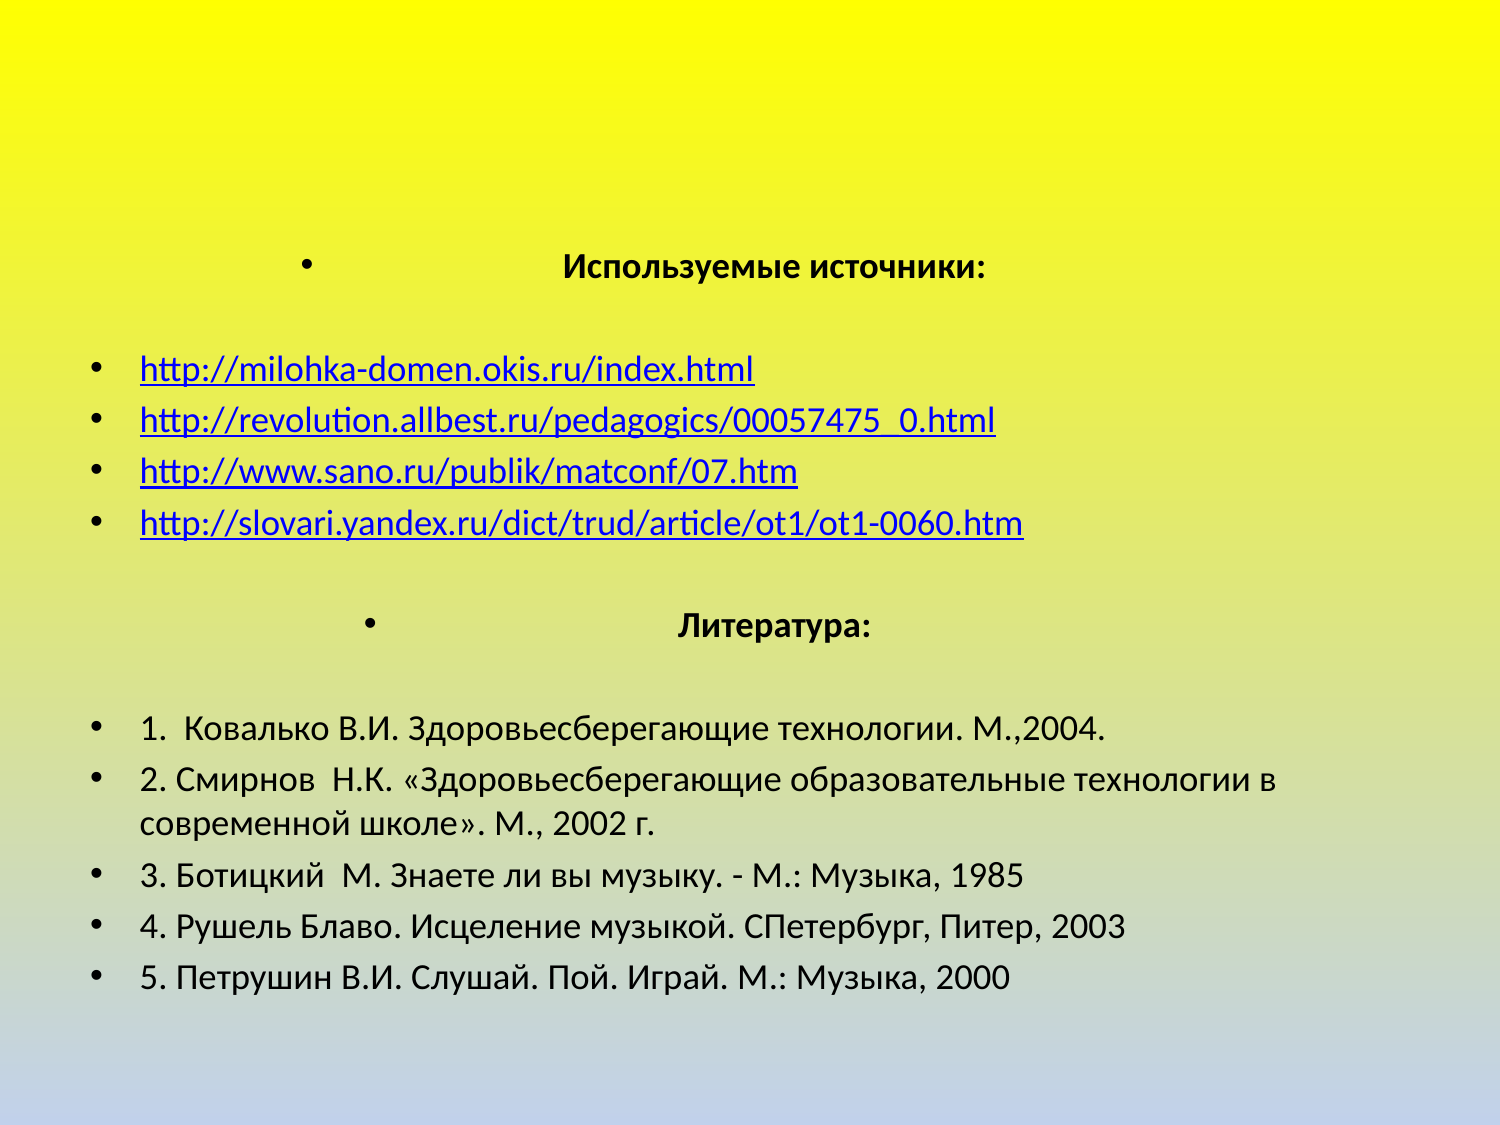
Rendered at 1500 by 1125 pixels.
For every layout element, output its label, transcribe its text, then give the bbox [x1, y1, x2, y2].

list Используемые источники: http://milohka-domen.okis.ru/index.html http://revolution.allbest.ru/pedagogics/00057475_0.html http://www.sano.ru/publik/matconf/07.htm http://slovari.yandex.ru/dict/trud/article/ot1/ot1-0060.htm Литература: 1. Ковалько В.И. Здоровьесберегающие технологии. М.,2004. 2. Смирнов Н.К. «Здоровьесберегающие образовательные технологии в современной школе». М., 2002 г. 3. Ботицкий М. Знаете ли вы музыку. - М.: Музыка, 1985 4. Рушель Блаво. Исцеление музыкой. СПетербург, Питер, 2003 5. Петрушин В.И. Слушай. Пой. Играй. М.: Музыка, 2000 [75, 234, 1425, 1005]
